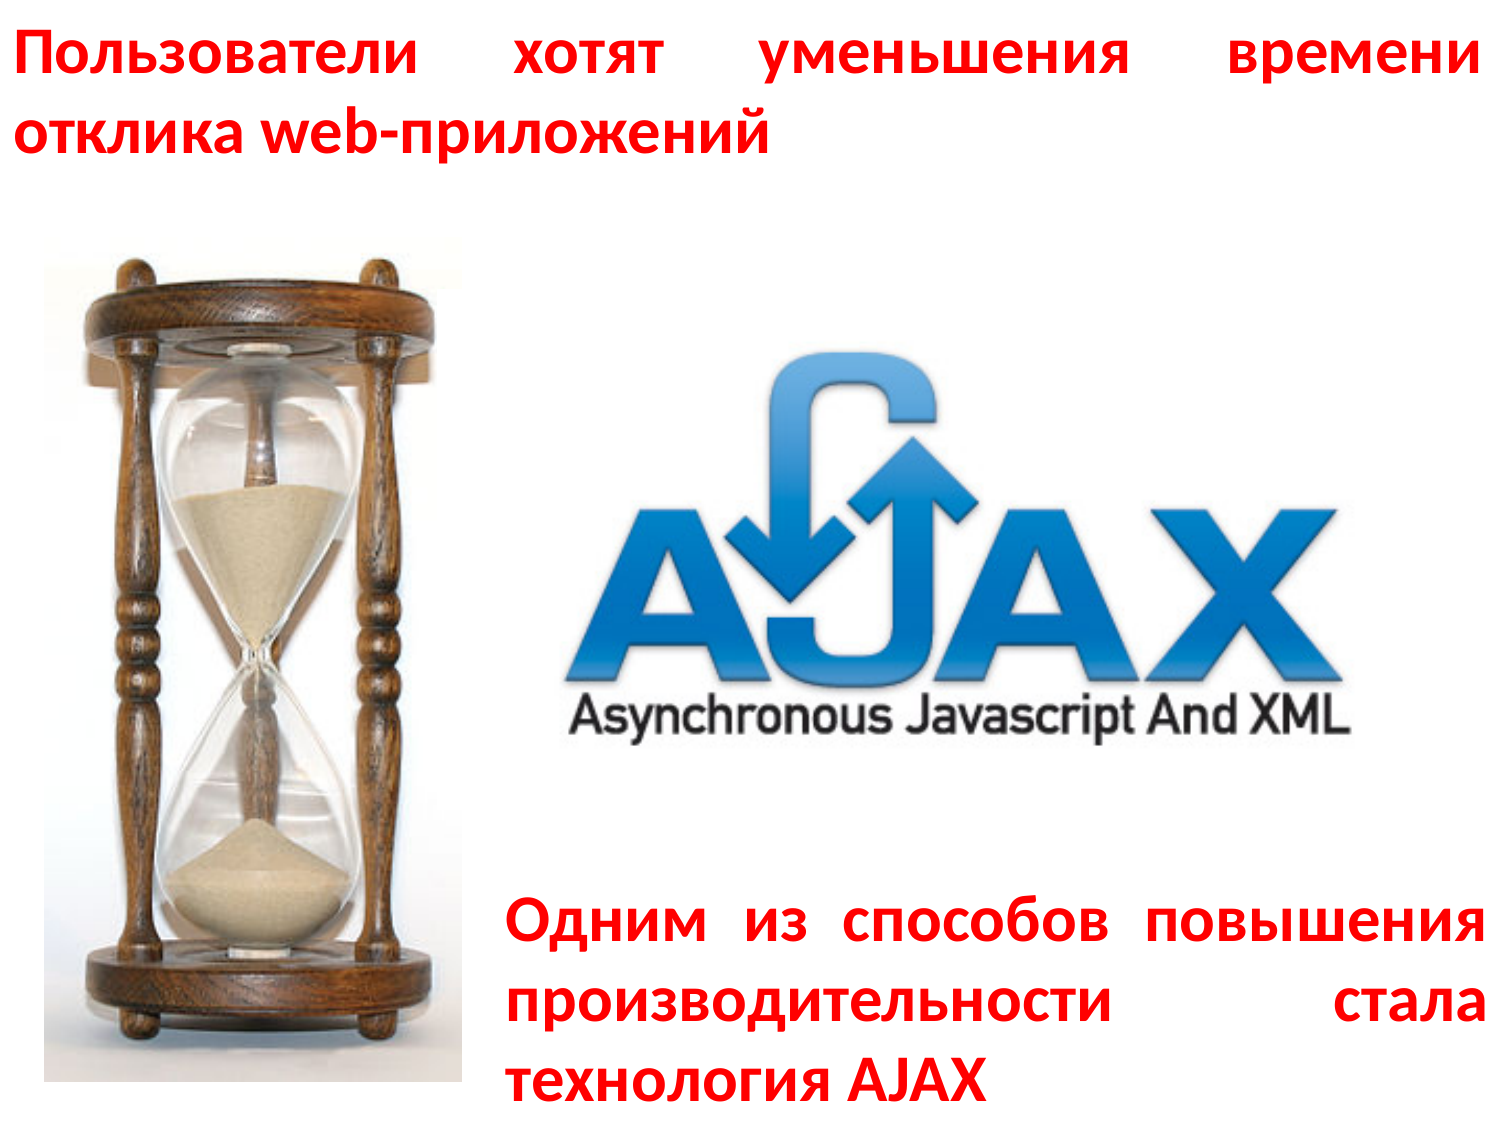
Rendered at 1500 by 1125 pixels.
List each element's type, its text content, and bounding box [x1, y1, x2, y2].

picture [44, 237, 1483, 1082]
text_box Одним из способов повышения производительности стала технология AJAX [490, 867, 1500, 1122]
text_box Пользователи хотят уменьшения времени отклика web-приложений [0, 0, 1499, 175]
